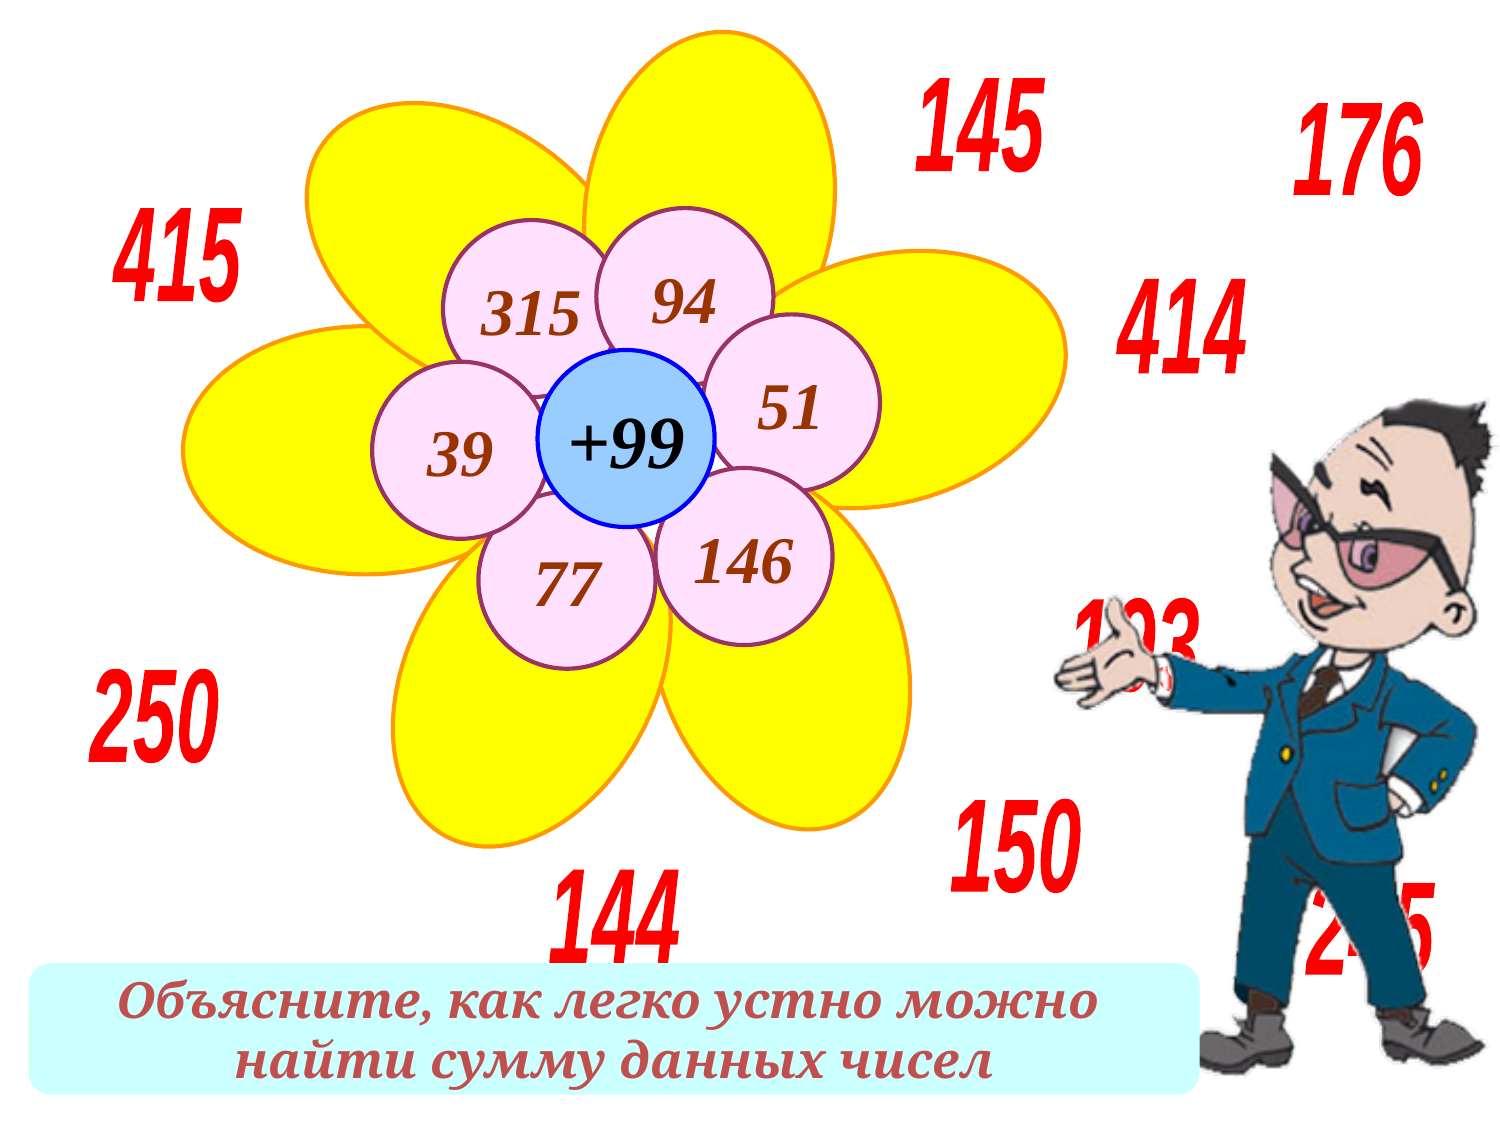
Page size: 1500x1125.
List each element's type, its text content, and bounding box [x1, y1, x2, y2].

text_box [182, 30, 1070, 859]
picture [1052, 396, 1500, 1079]
text_box Объясните, как легко устно можно найти сумму данных чисел [29, 963, 1194, 1094]
